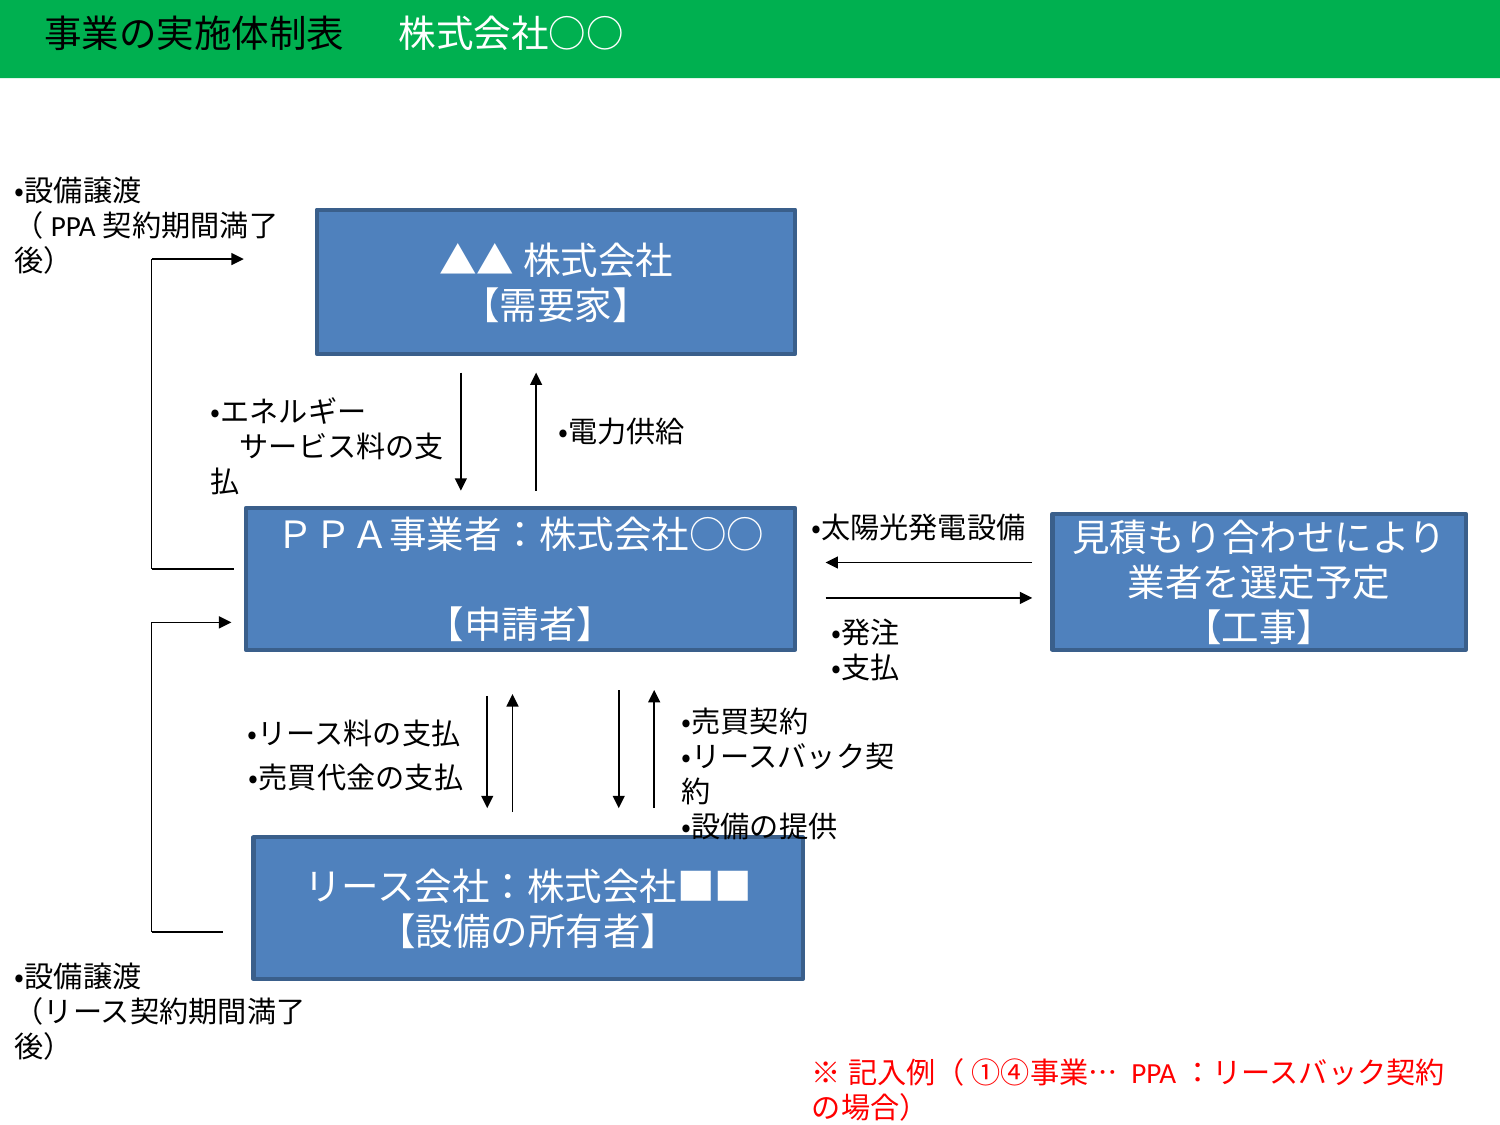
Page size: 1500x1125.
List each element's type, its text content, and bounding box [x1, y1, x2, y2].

text_box ・売買代金の支払 [235, 752, 482, 802]
text_box ・売買契約 ・リースバック契約 ・設備の提供 [666, 695, 926, 851]
text_box ・設備譲渡 （リース契約期間満了後） [0, 950, 346, 1071]
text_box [151, 622, 232, 933]
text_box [151, 258, 244, 570]
text_box ・エネルギー サービス料の支払 [248, 385, 488, 506]
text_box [796, 501, 1467, 693]
text_box 事業の実施体制表 [29, 2, 408, 63]
text_box ・設備譲渡 （PPA契約期間満了後） [0, 164, 321, 285]
text_box リース会社：株式会社■■ 【設備の所有者】 [251, 835, 805, 981]
text_box 株式会社○○ [408, 2, 1424, 63]
text_box ・電力供給 [543, 406, 803, 457]
text_box ・リース料の支払 [235, 707, 482, 752]
text_box ＰＰＡ事業者：株式会社○○ 【申請者】 [244, 506, 791, 652]
text_box ▲▲株式会社 【需要家】 [315, 208, 797, 356]
text_box ※記入例（ ①④事業… PPA：リースバック契約の場合） [797, 1047, 1485, 1125]
